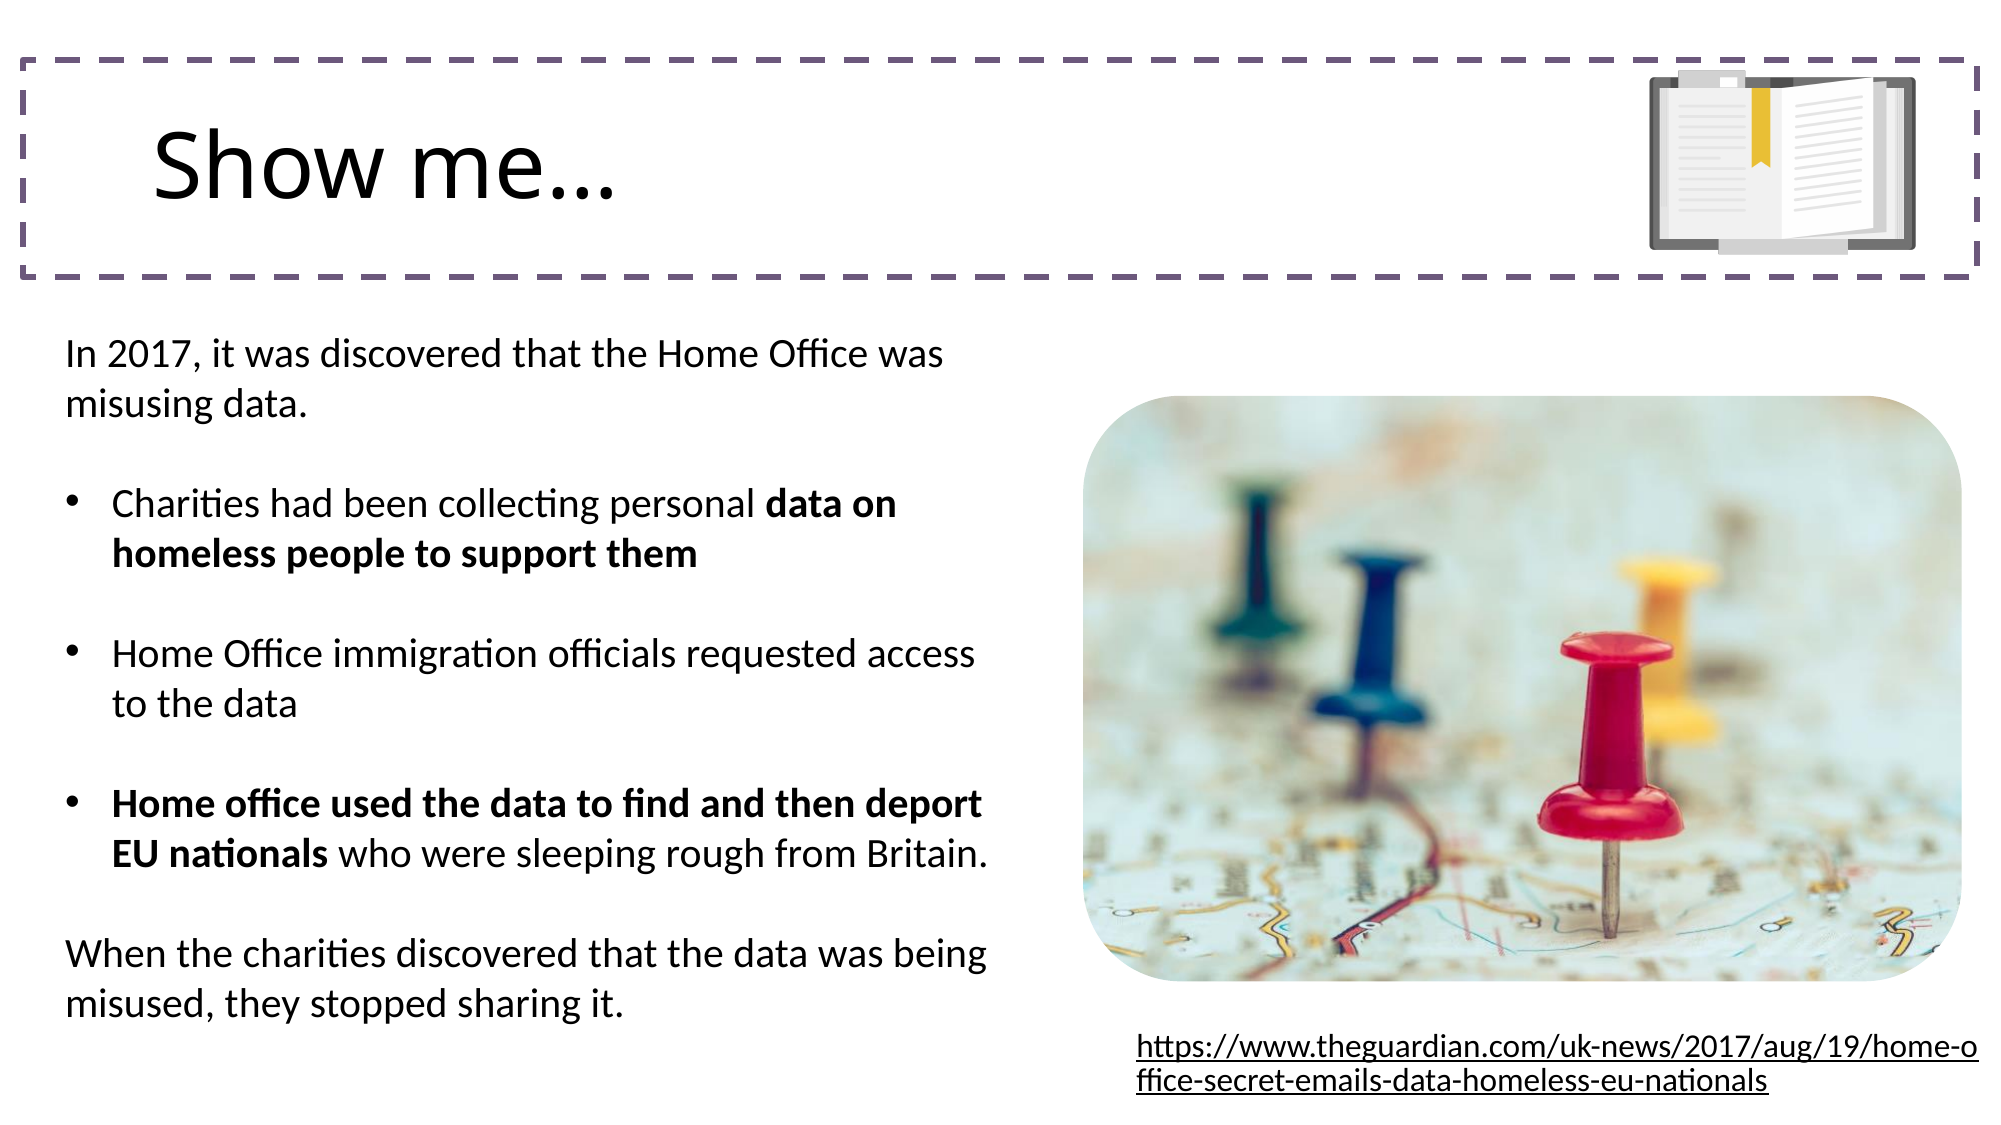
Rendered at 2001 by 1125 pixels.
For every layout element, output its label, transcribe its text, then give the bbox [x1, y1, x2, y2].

text_box https://www.theguardian.com/uk-news/2017/aug/19/home-office-secret-emails-data-homeless-eu-nationals [1121, 1017, 2000, 1112]
picture [1083, 395, 1962, 982]
title Show me… [137, 59, 1863, 278]
picture [1649, 0, 1955, 341]
text_box In 2017, it was discovered that the Home Office was misusing data. Charities had been collecting personal data on homeless people to support them Home Office immigration officials requested access to the data Home office used the data to find and then deport EU nationals who were sleeping rough from Britain. When the charities discovered that the data was being misused, they stopped sharing it. [49, 317, 1036, 1084]
